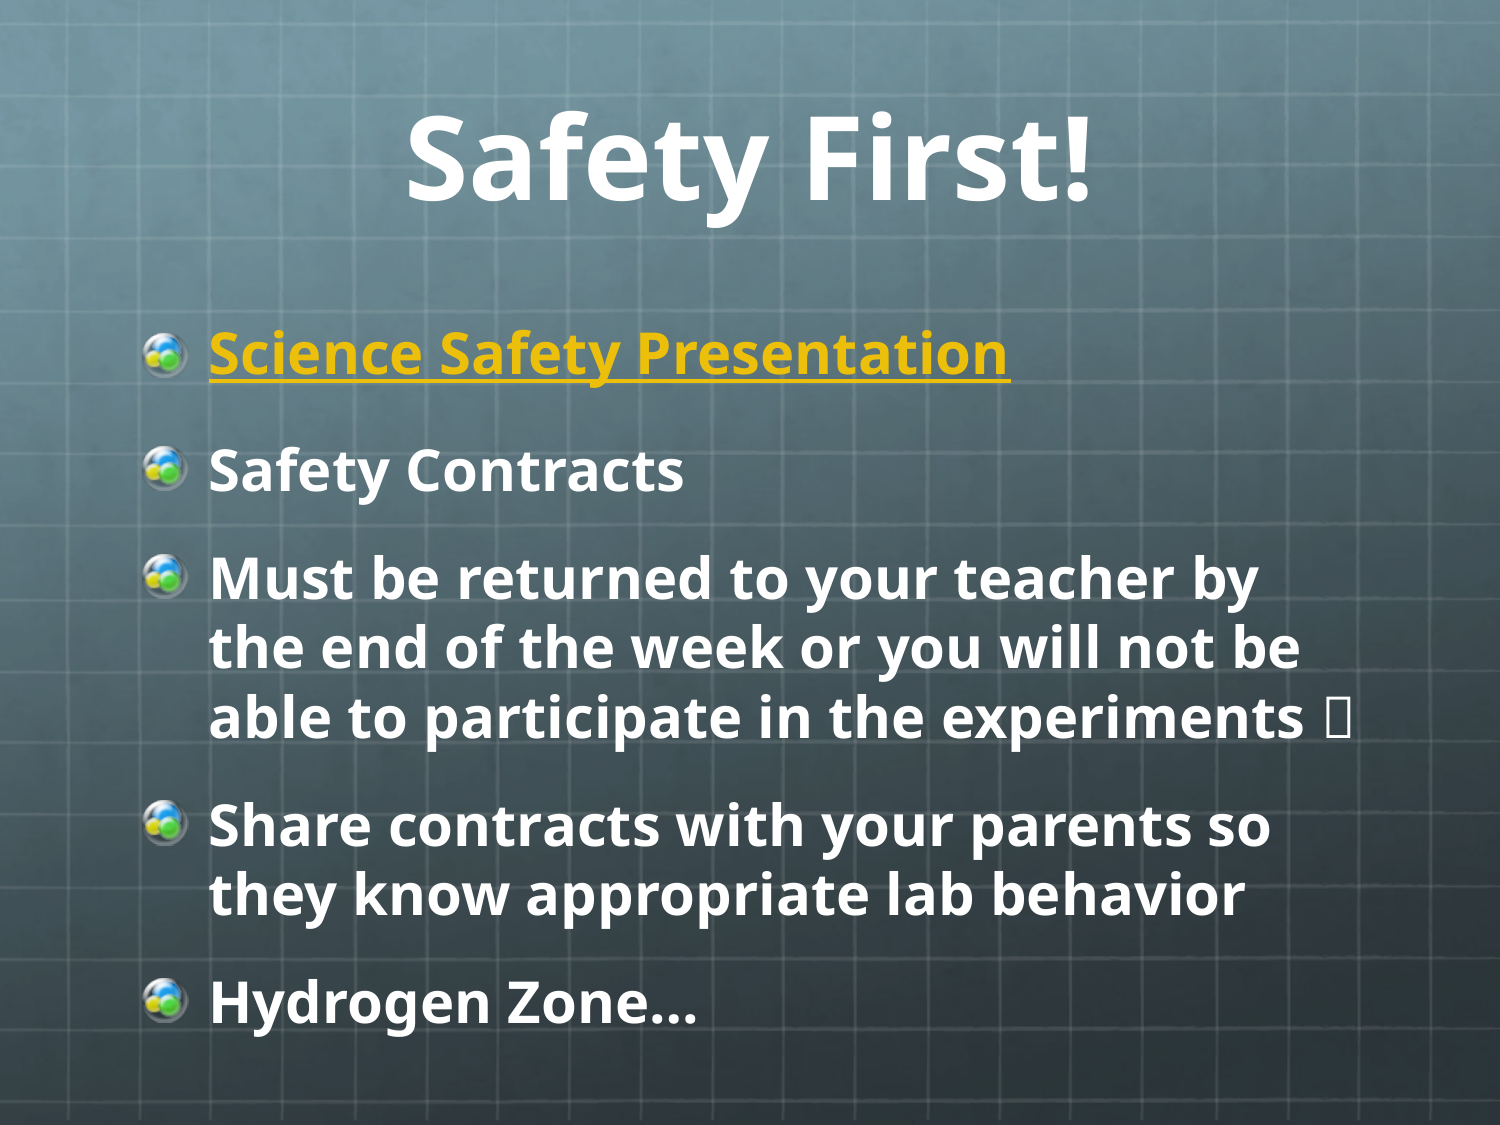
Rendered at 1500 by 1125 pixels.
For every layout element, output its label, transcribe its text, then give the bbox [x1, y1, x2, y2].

picture [0, 0, 1500, 1125]
title Safety First! [127, 17, 1372, 289]
list Science Safety Presentation Safety Contracts Must be returned to your teacher by the end of the week or you will not be able to participate in the experiments  Share contracts with your parents so they know appropriate lab behavior Hydrogen Zone… [127, 308, 1372, 1063]
